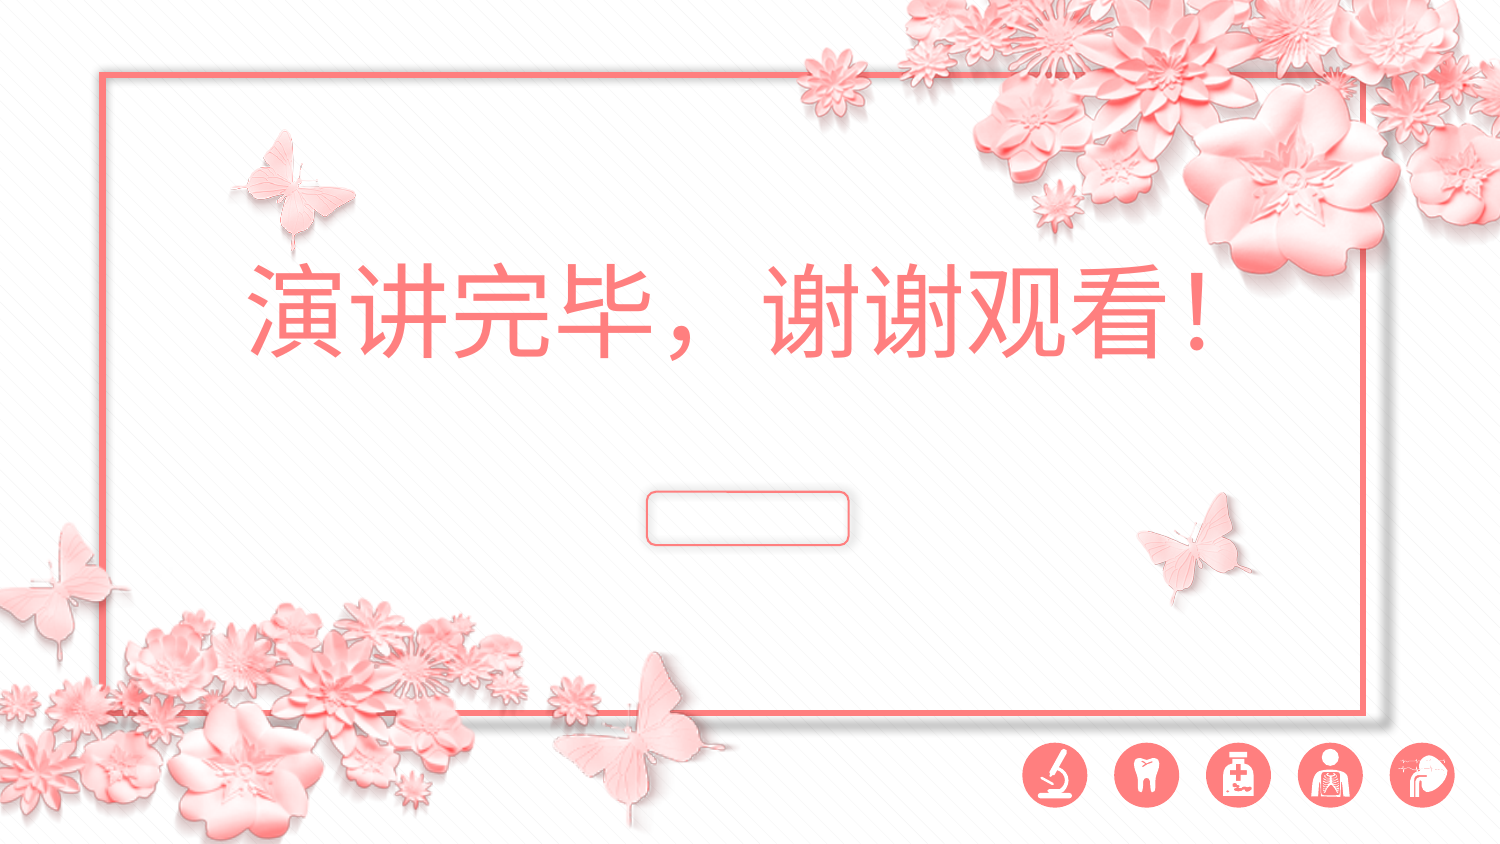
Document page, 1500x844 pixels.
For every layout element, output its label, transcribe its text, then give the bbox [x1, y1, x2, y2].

picture [222, 117, 384, 264]
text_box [1205, 742, 1271, 808]
picture [0, 466, 787, 844]
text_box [1297, 742, 1363, 808]
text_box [1389, 742, 1455, 808]
text_box [787, 490, 850, 547]
text_box 演讲完毕，谢谢观看！ [229, 240, 1339, 379]
text_box [101, 74, 1364, 714]
picture [743, 0, 1500, 337]
picture [1103, 438, 1297, 641]
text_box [1022, 742, 1088, 808]
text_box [1114, 742, 1180, 808]
